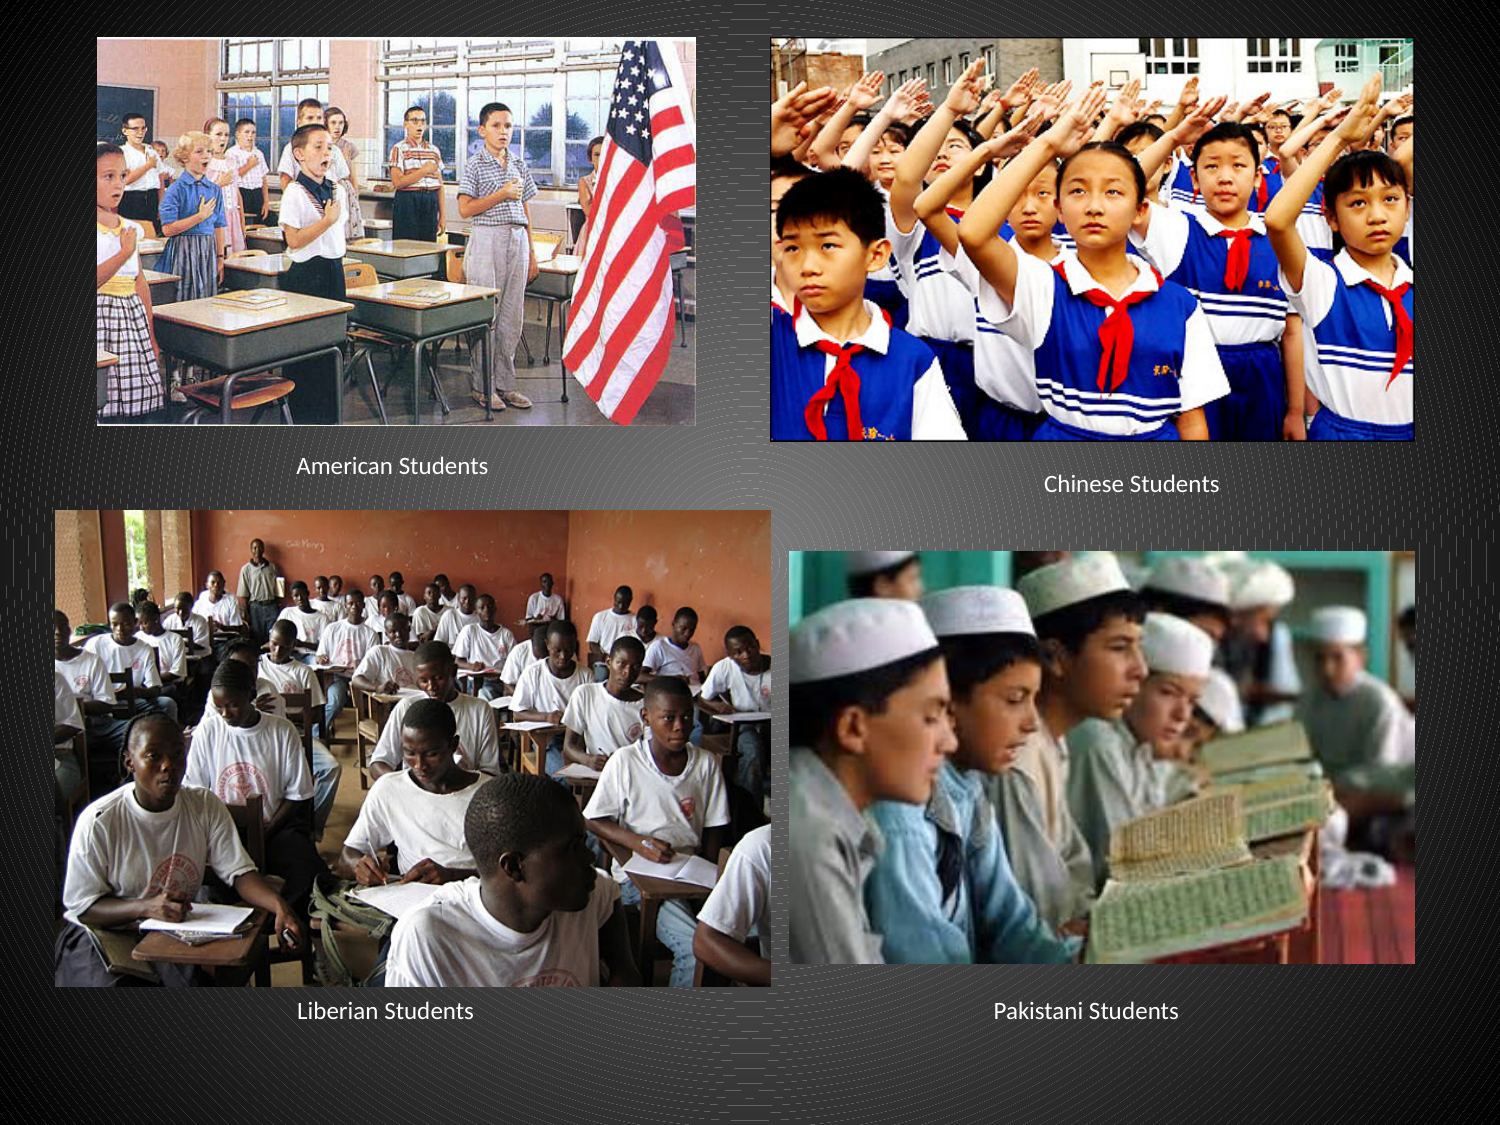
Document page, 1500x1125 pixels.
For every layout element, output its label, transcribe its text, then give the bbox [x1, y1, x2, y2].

picture [96, 37, 696, 427]
text_box American Students [123, 441, 662, 487]
text_box Liberian Students [185, 994, 586, 1032]
picture [770, 37, 1415, 443]
text_box Chinese Students [899, 460, 1365, 505]
text_box Pakistani Students [844, 986, 1328, 1032]
picture [54, 510, 771, 988]
picture [789, 551, 1415, 965]
